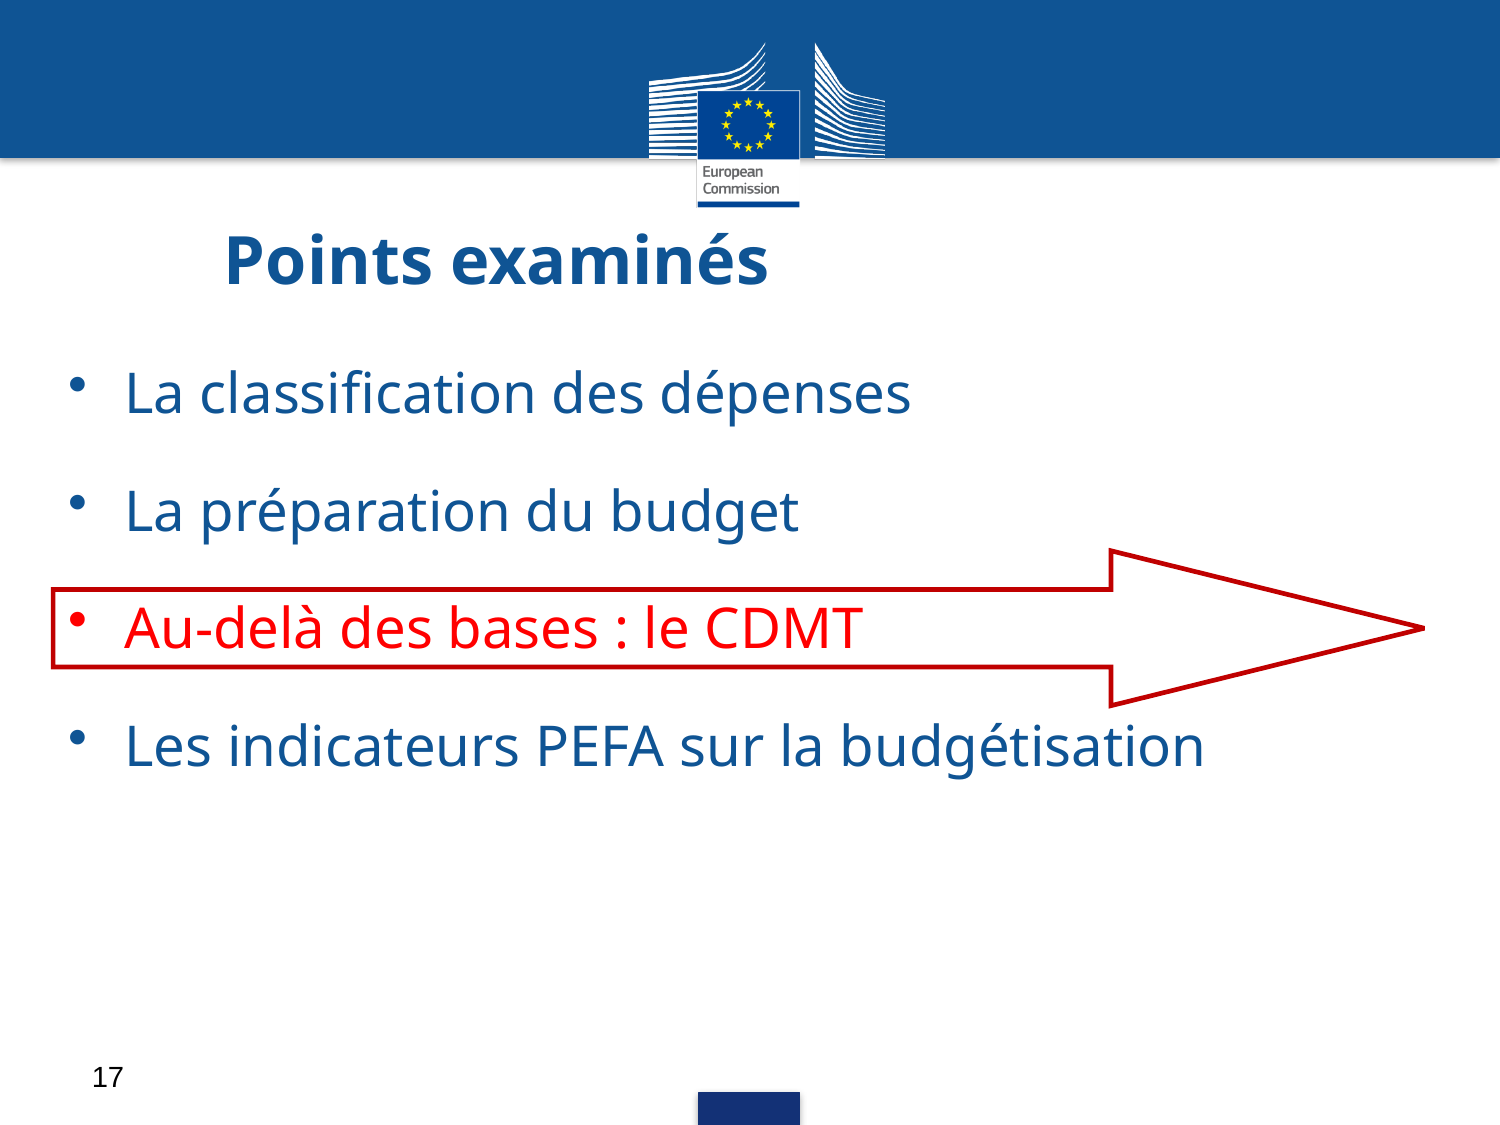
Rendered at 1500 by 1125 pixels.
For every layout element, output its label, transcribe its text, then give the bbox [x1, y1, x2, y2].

title Points examinés [0, 163, 1278, 352]
picture [649, 42, 885, 163]
list La classification des dépenses La préparation du budget Au-delà des bases : le CDMT Les indicateurs PEFA sur la budgétisation [52, 349, 1390, 1001]
slide_number 17 [76, 1022, 553, 1102]
text_box [53, 550, 1425, 706]
